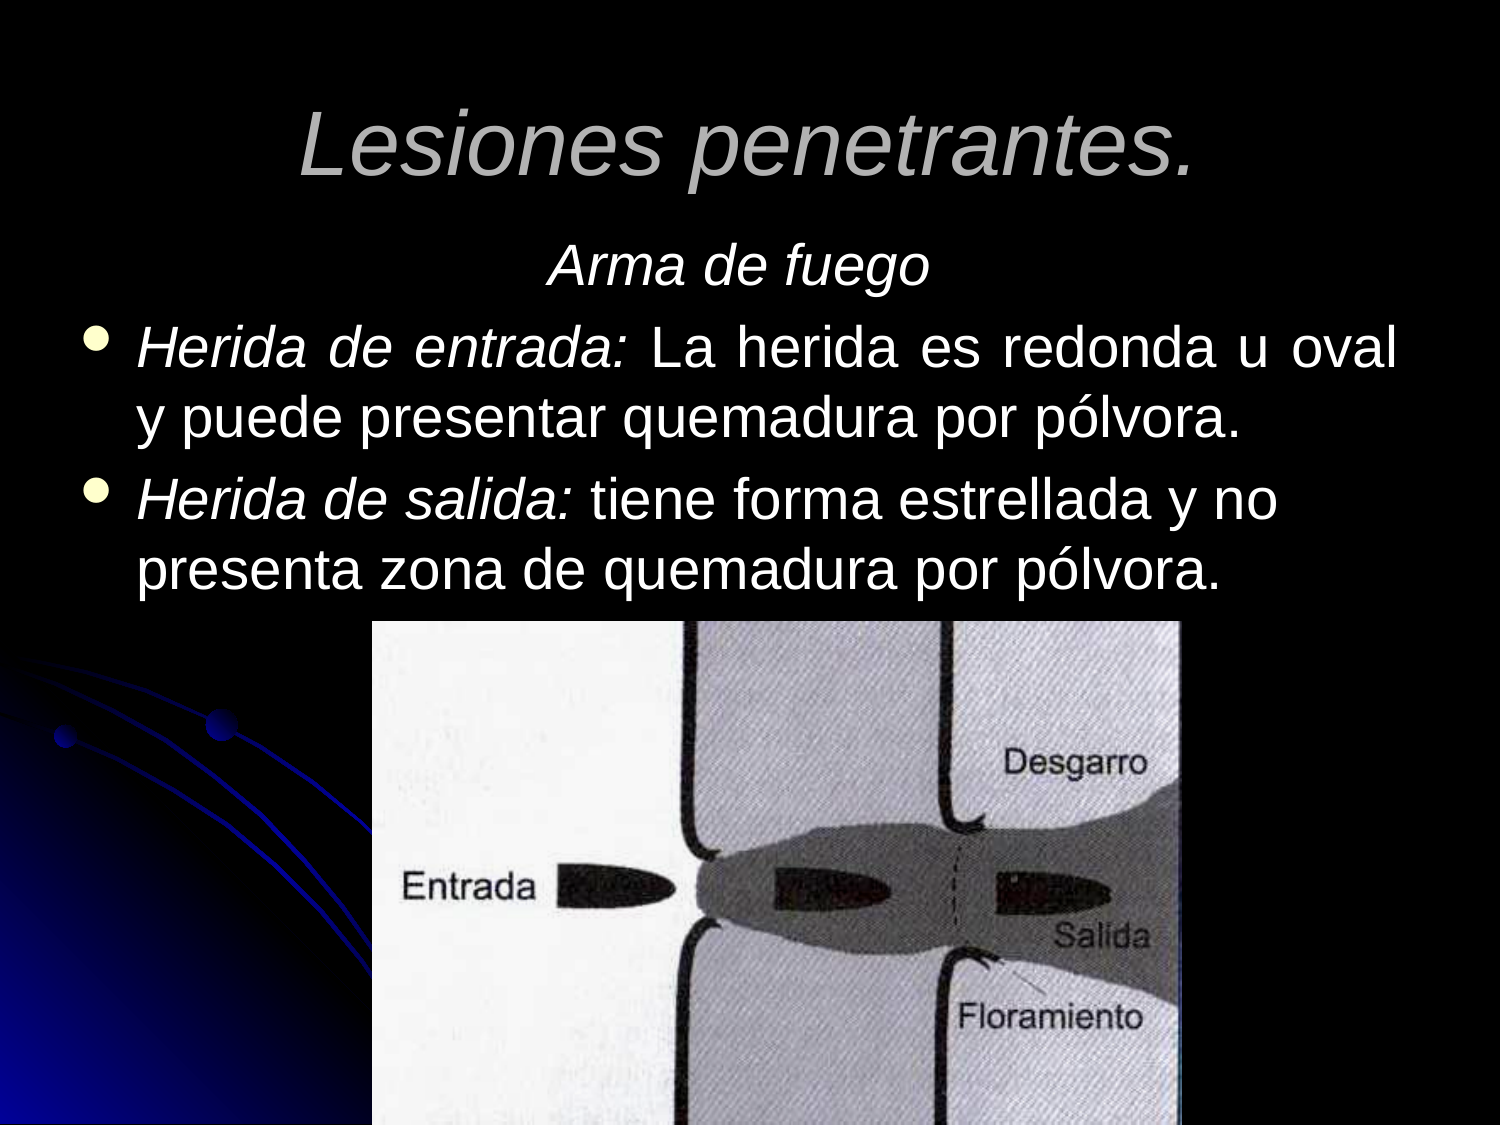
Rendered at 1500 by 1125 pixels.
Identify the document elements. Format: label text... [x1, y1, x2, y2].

list Arma de fuego Herida de entrada: La herida es redonda u oval y puede presentar quemadura por pólvora. Herida de salida: tiene forma estrellada y no presenta zona de quemadura por pólvora. [64, 219, 1416, 615]
title Lesiones penetrantes. [74, 45, 1426, 233]
picture [371, 621, 1182, 1125]
